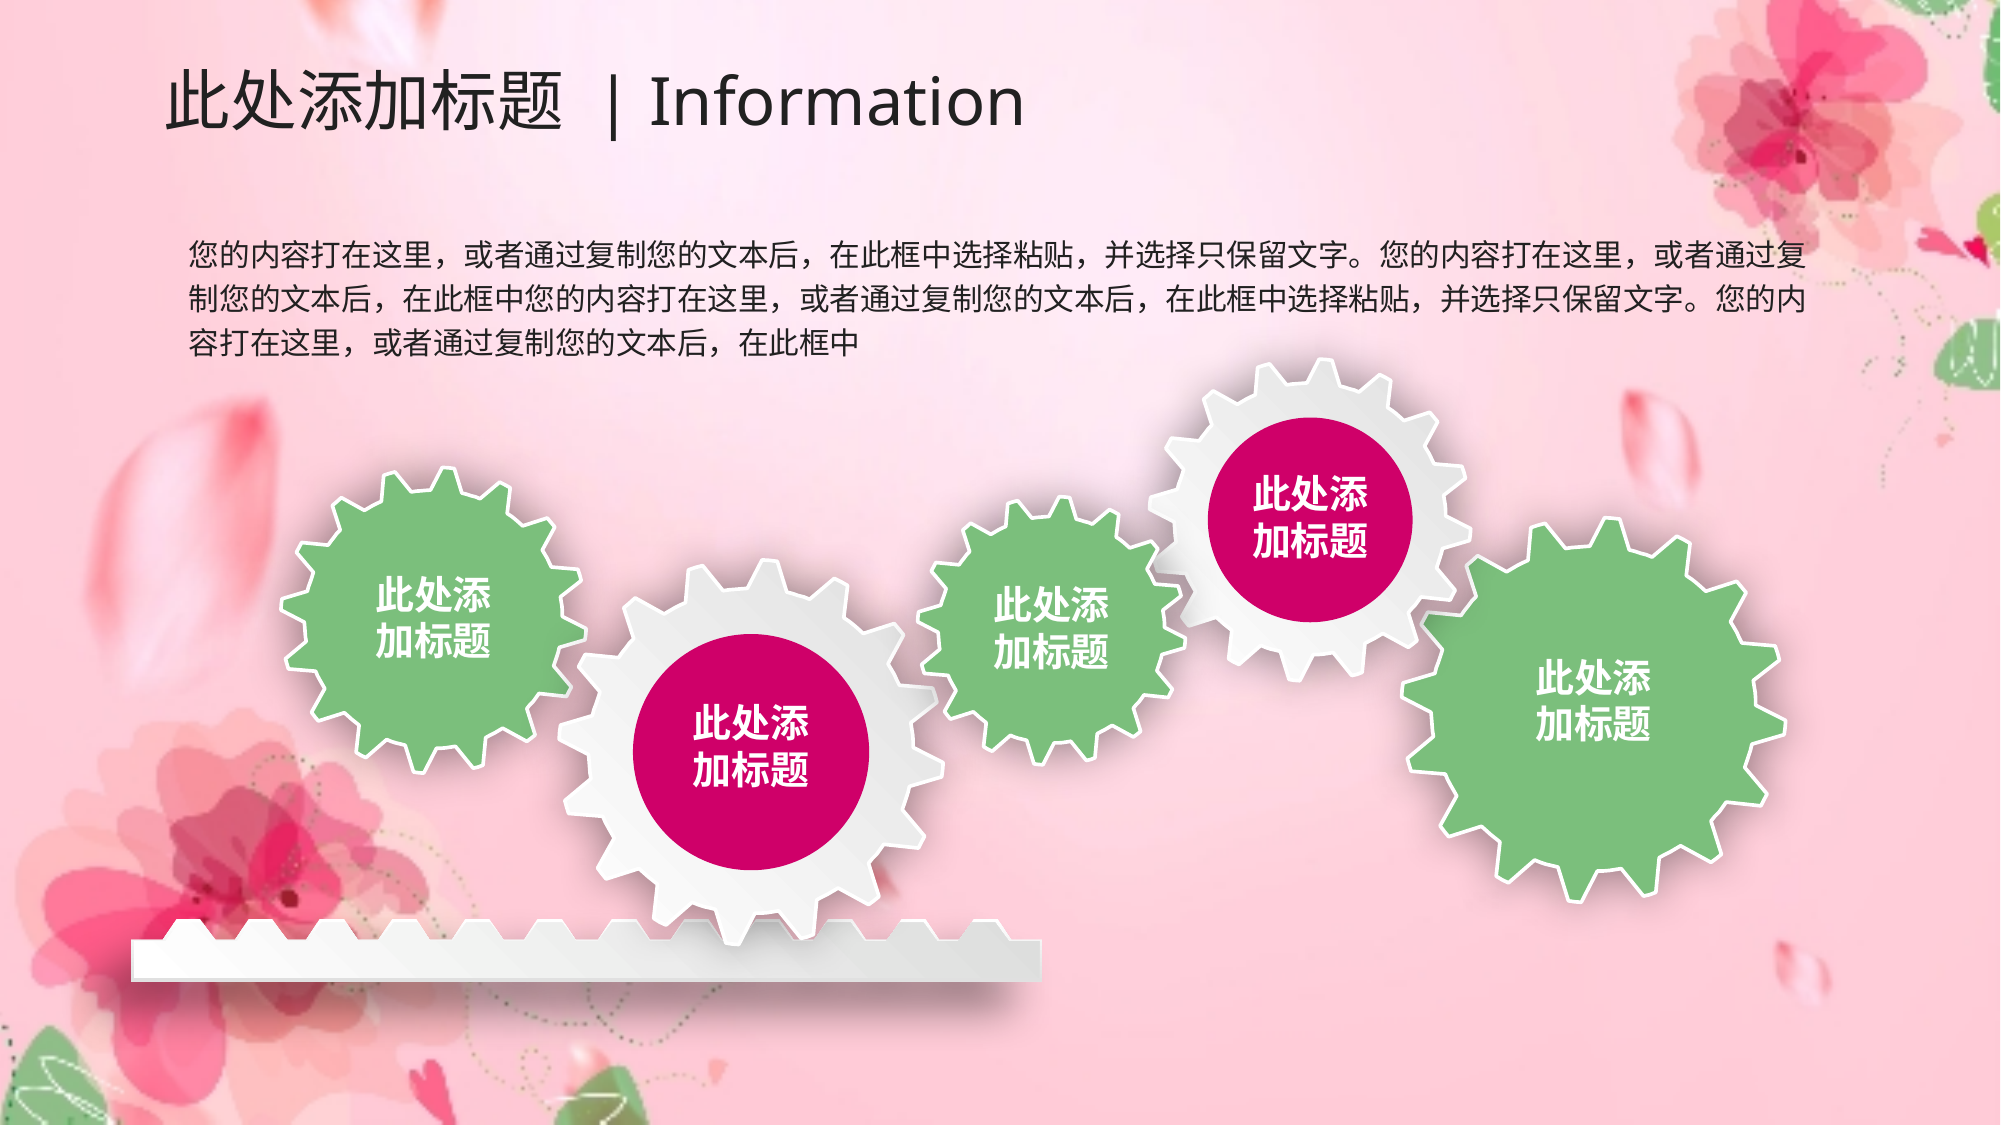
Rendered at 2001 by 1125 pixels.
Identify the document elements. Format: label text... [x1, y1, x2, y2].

text_box 此处添 加标题 [948, 573, 1144, 682]
text_box [948, 682, 1175, 767]
text_box [294, 465, 557, 563]
text_box [946, 494, 1144, 573]
text_box 此处添 加标题 [299, 563, 554, 671]
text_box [130, 918, 1043, 982]
text_box [278, 591, 299, 622]
text_box 此处添 加标题 [1459, 645, 1728, 754]
picture [0, 0, 2001, 1125]
title 此处添加标题 | Information [152, 27, 1790, 169]
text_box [1149, 358, 1471, 681]
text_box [558, 559, 944, 945]
text_box [283, 644, 552, 776]
text_box 您的内容打在这里，或者通过复制您的文本后，在此框中选择粘贴，并选择只保留文字。您的内容打在这里，或者通过复制您的文本后，在此框中您的内容打在这里，或者通过复制您的文本后，在此框中选择粘贴，并选择只保留文字。您的内容打在这里，或者通过复制您的文本后，在此框中 [174, 221, 1826, 375]
text_box [1399, 515, 1788, 905]
